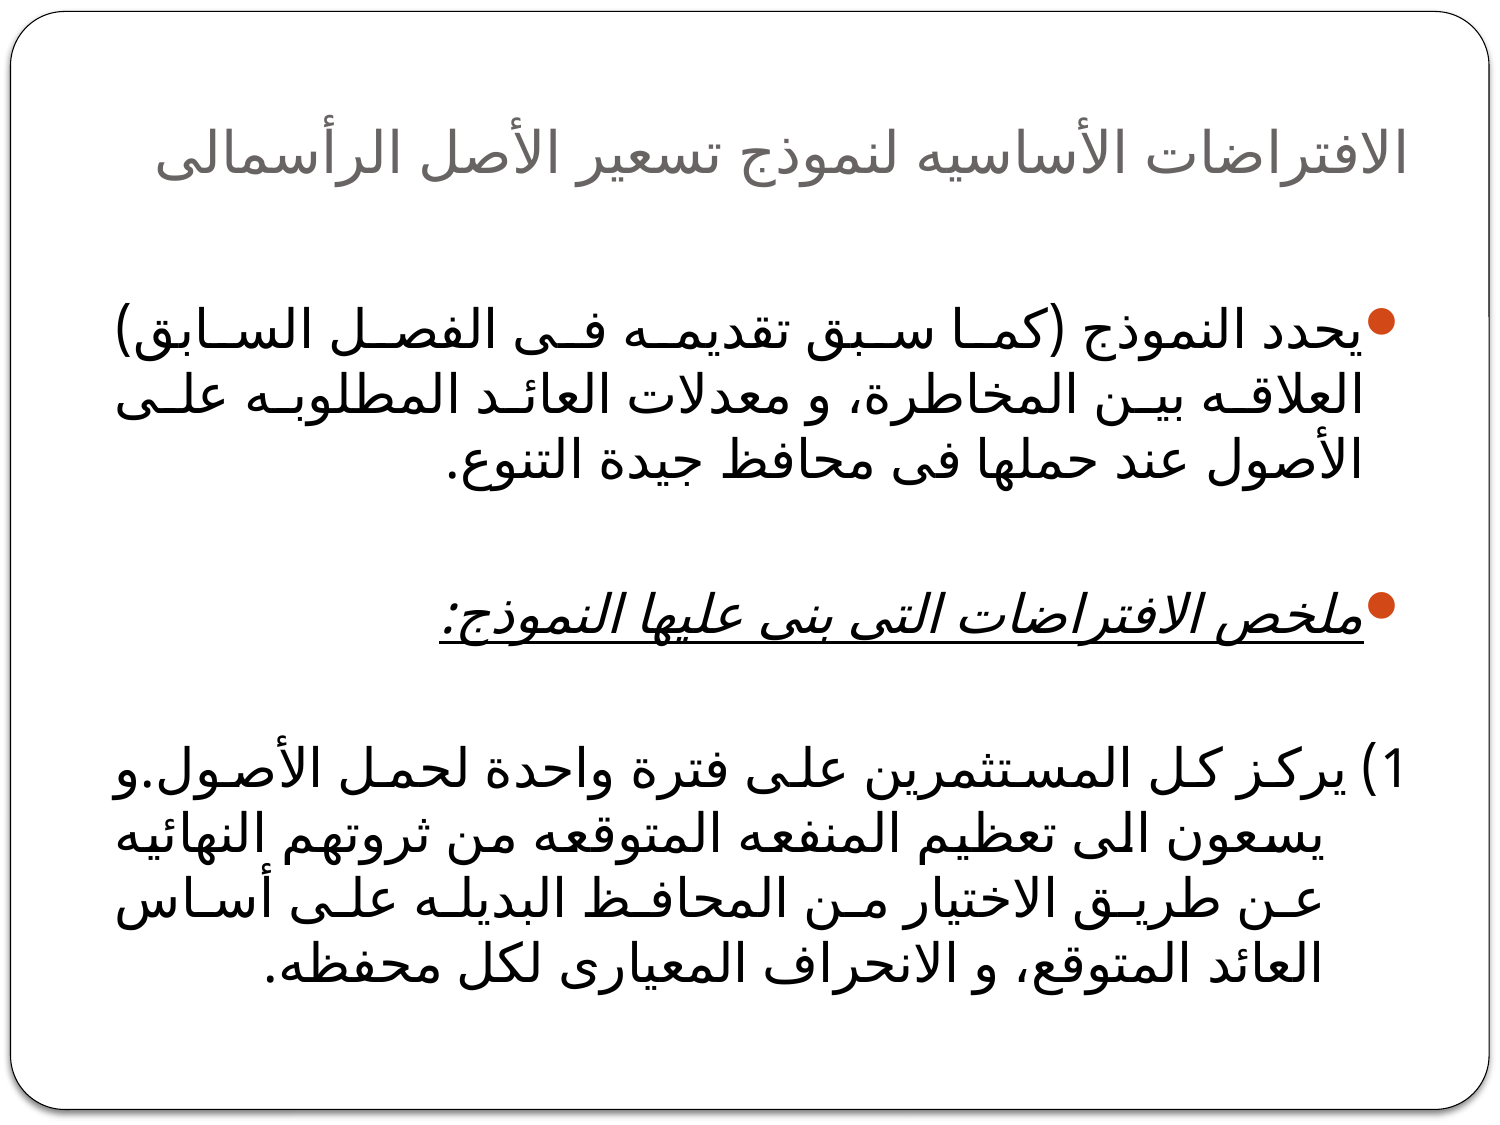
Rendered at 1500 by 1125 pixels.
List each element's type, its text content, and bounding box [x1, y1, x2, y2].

list يحدد النموذج (كما سبق تقديمه فى الفصل السابق) العلاقه بين المخاطرة، و معدلات العائد المطلوبه على الأصول عند حملها فى محافظ جيدة التنوع. ملخص الافتراضات التى بنى عليها النموذج: 1) يركز كل المستثمرين على فترة واحدة لحمل الأصول.و يسعون الى تعظيم المنفعه المتوقعه من ثروتهم النهائيه عن طريق الاختيار من المحافظ البديله على أساس العائد المتوقع، و الانحراف المعيارى لكل محفظه. [99, 287, 1425, 988]
title الافتراضات الأساسيه لنموذج تسعير الأصل الرأسمالى [75, 45, 1425, 200]
